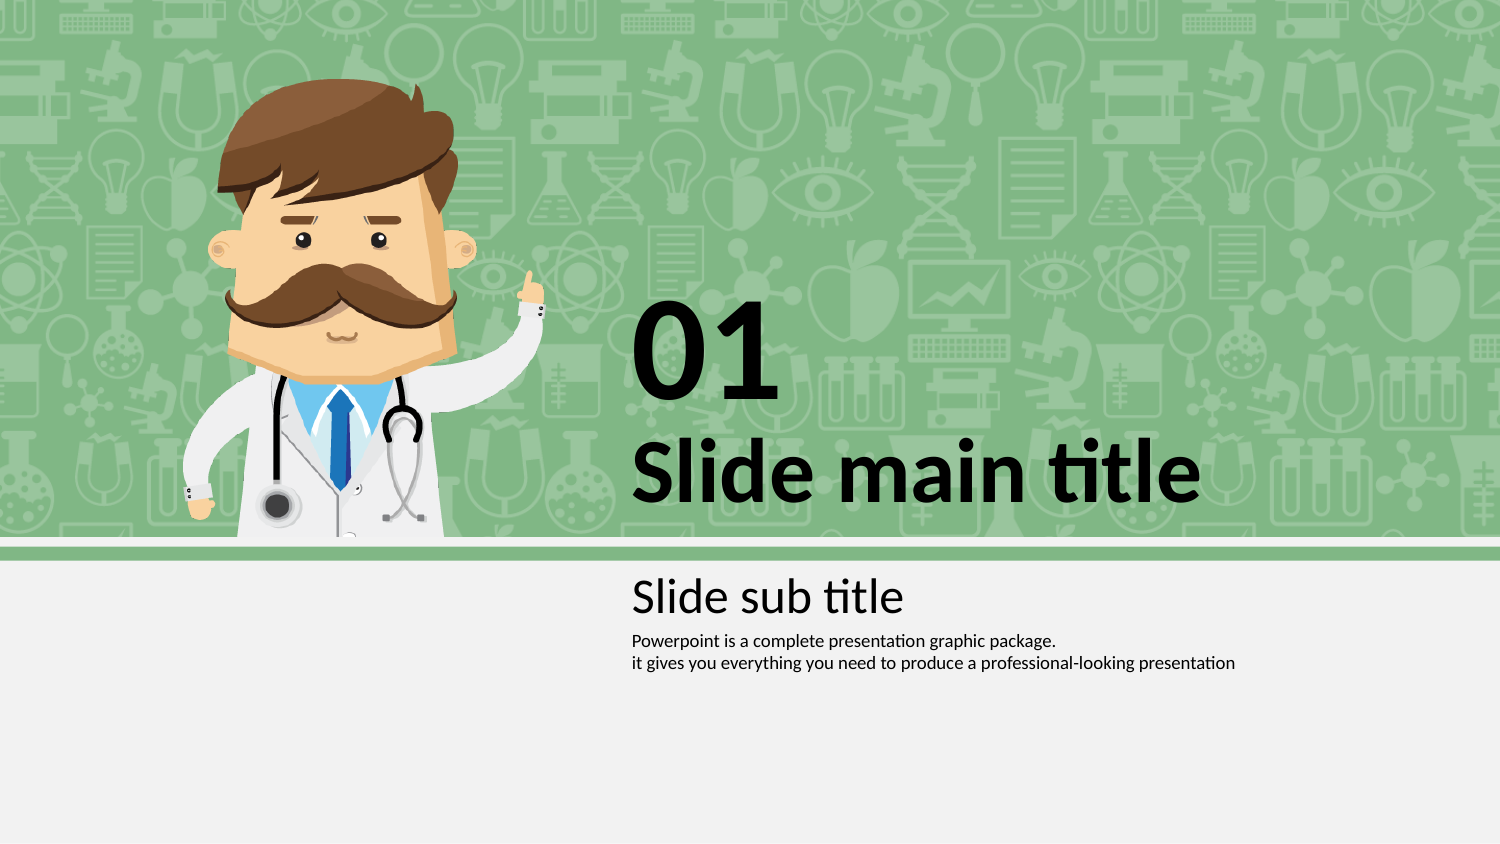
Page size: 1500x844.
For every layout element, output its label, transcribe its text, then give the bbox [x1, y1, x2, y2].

list 01 [631, 284, 1471, 423]
picture [0, 0, 1500, 537]
list Slide main title [631, 431, 1471, 520]
list Slide sub title [631, 575, 1471, 639]
text_box Powerpoint is a complete presentation graphic package. it gives you everything you need to produce a professional-looking presentation [631, 628, 1274, 674]
